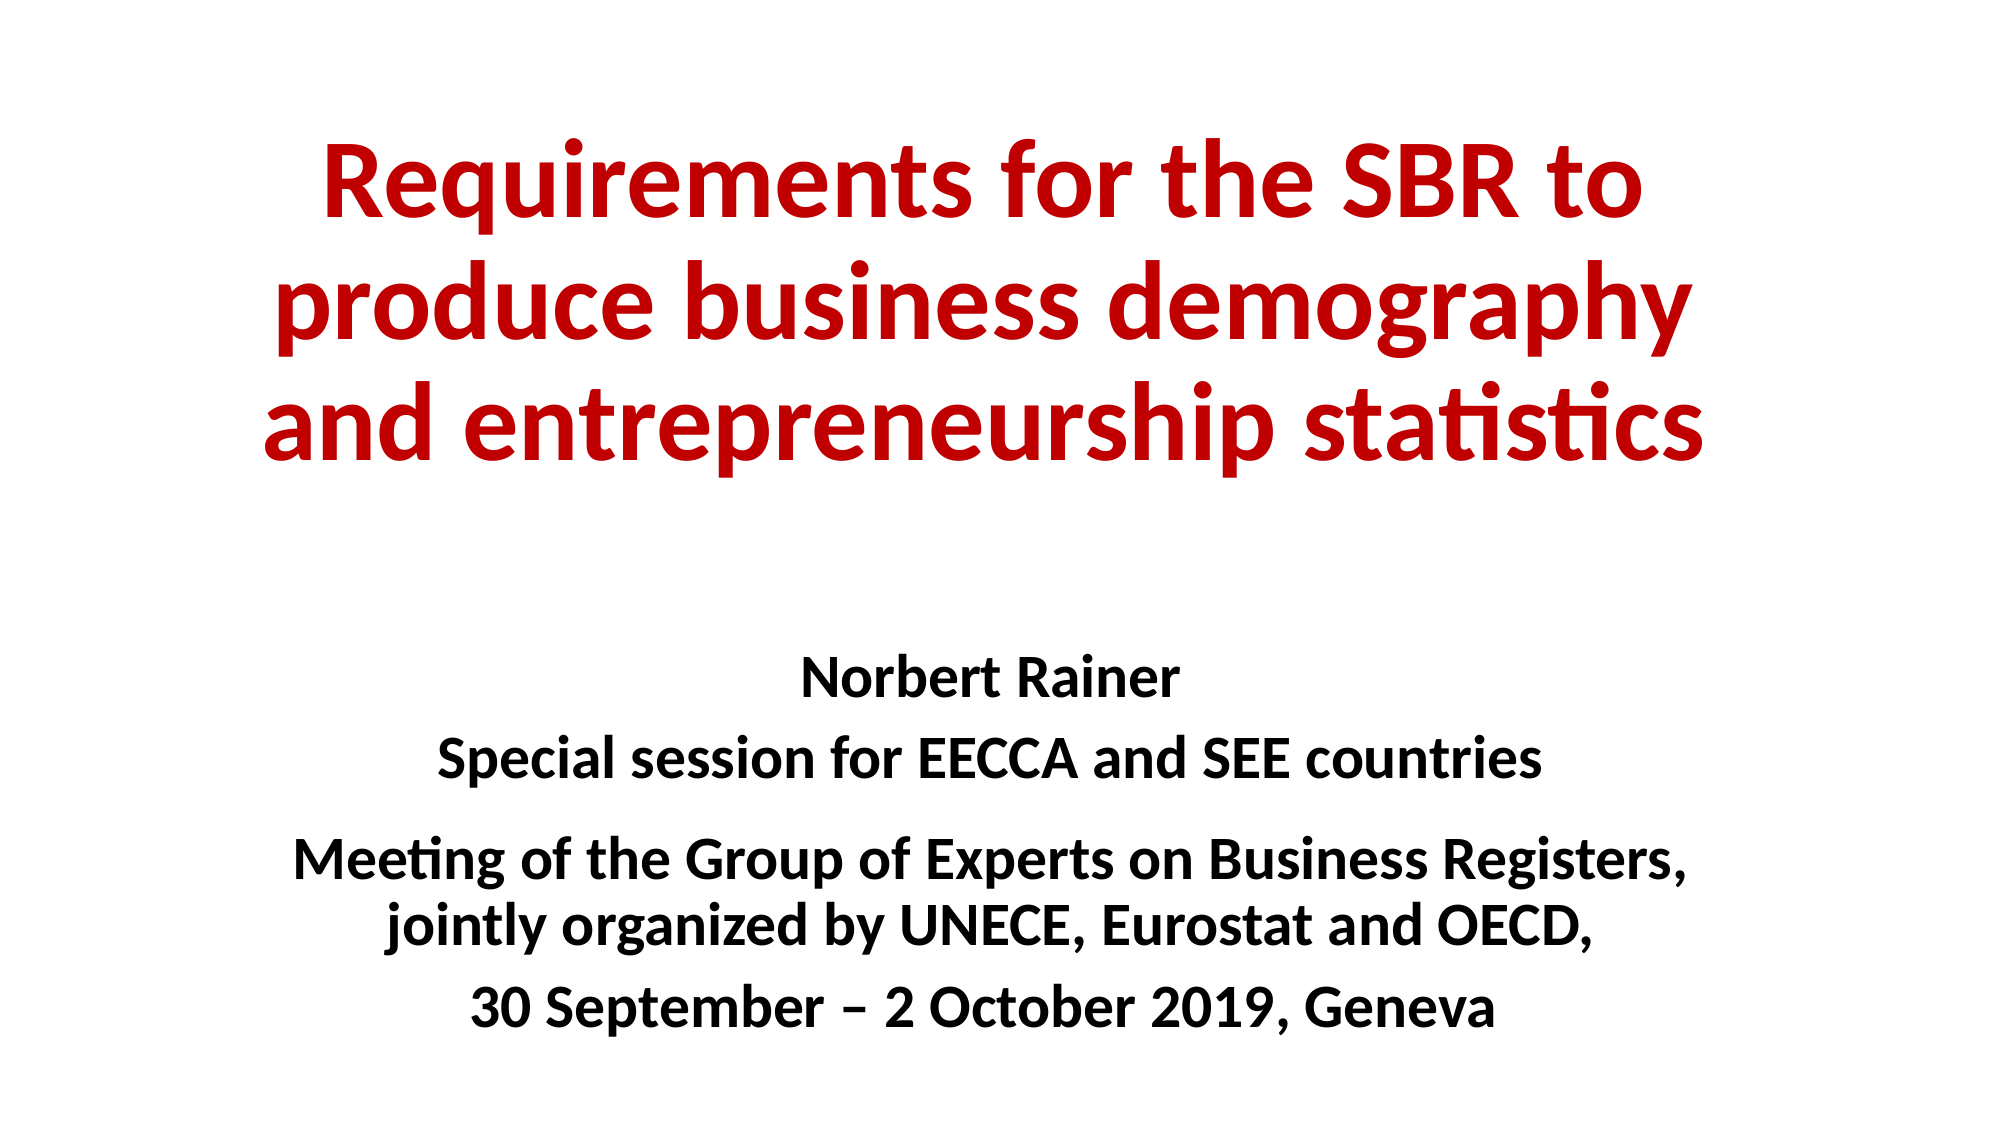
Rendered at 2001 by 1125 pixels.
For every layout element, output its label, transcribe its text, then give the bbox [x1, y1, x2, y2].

subtitle Norbert Rainer Special session for EECCA and SEE countries Meeting of the Group of Experts on Business Registers, jointly organized by UNECE, Eurostat and OECD, 30 September – 2 October 2019, Geneva [205, 576, 1777, 1051]
title Requirements for the SBR to produce business demography and entrepreneurship statistics [233, 104, 1734, 493]
